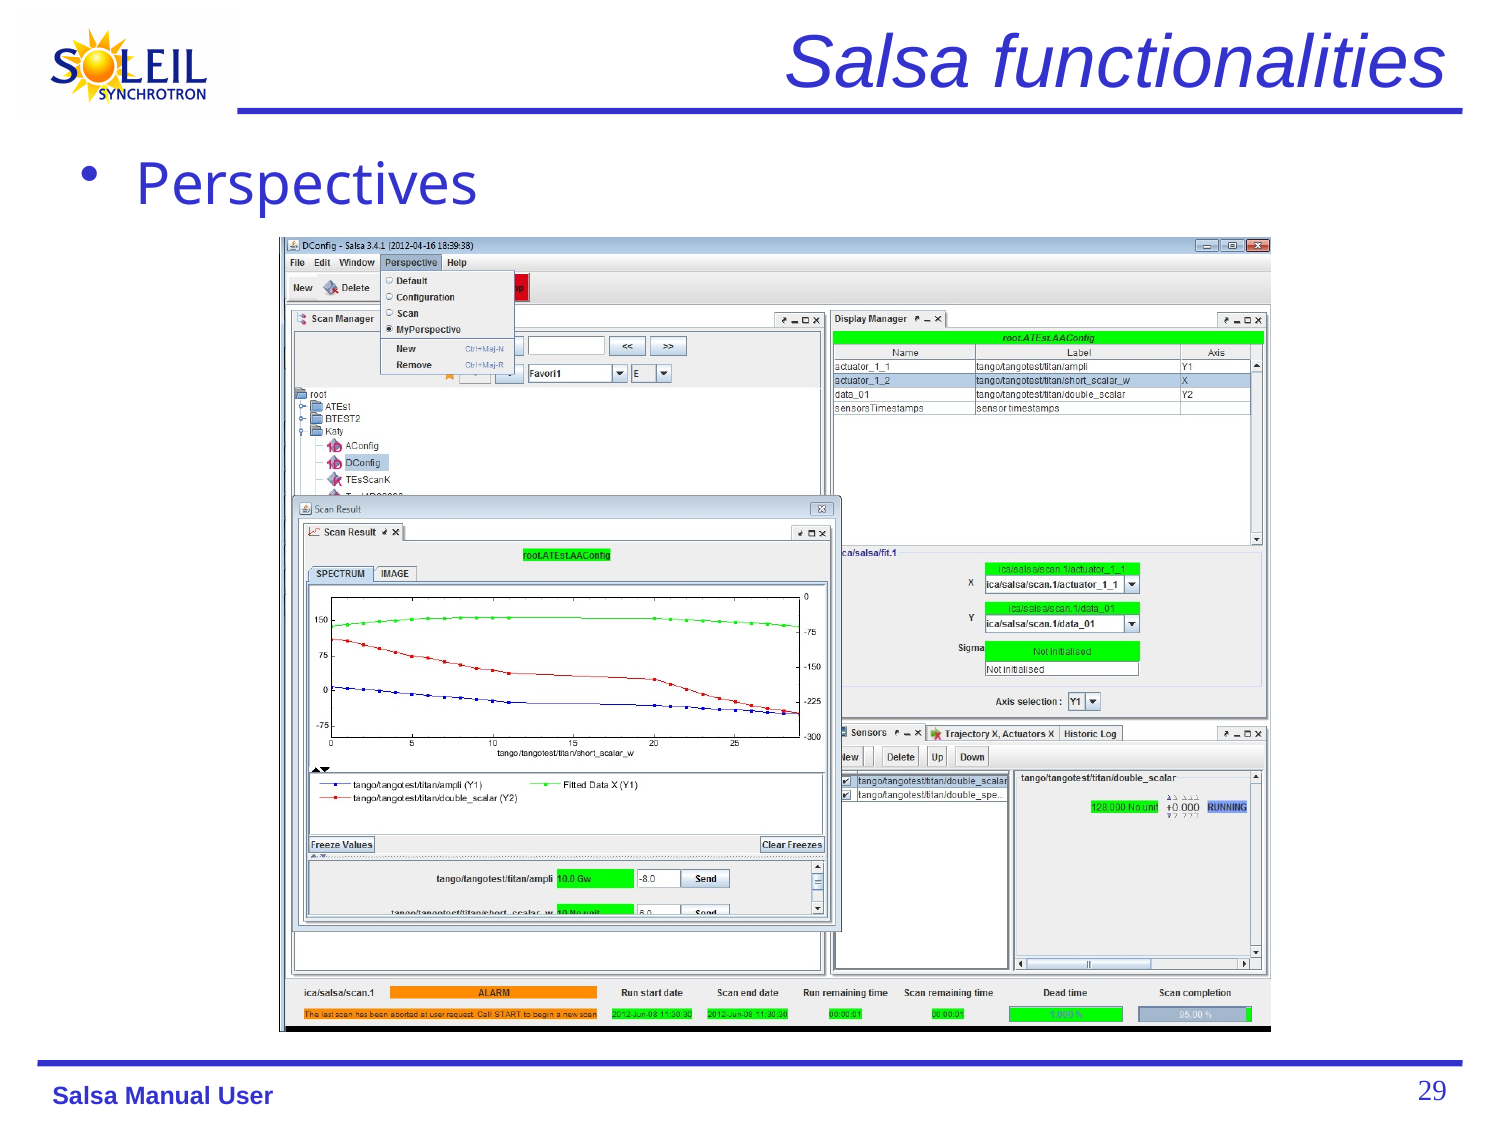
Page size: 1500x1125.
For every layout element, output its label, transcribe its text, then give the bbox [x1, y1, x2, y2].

title Salsa functionalities [237, 10, 1463, 106]
list Perspectives [64, 152, 1463, 1015]
picture [279, 236, 1271, 1032]
slide_number 29 [1119, 1063, 1463, 1118]
